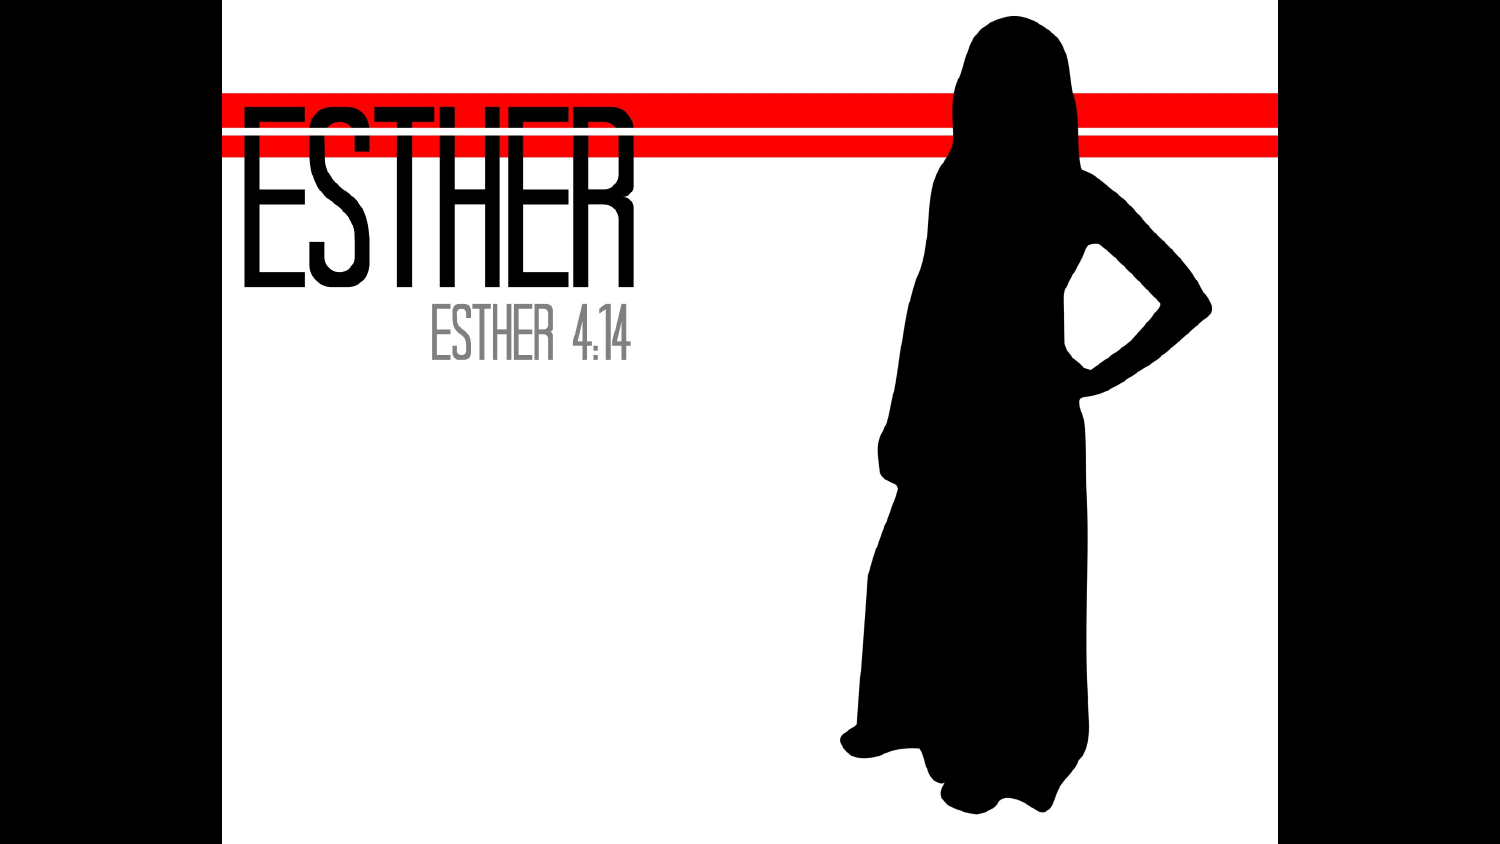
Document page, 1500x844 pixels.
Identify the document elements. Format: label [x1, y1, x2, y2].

picture [222, 0, 1278, 844]
